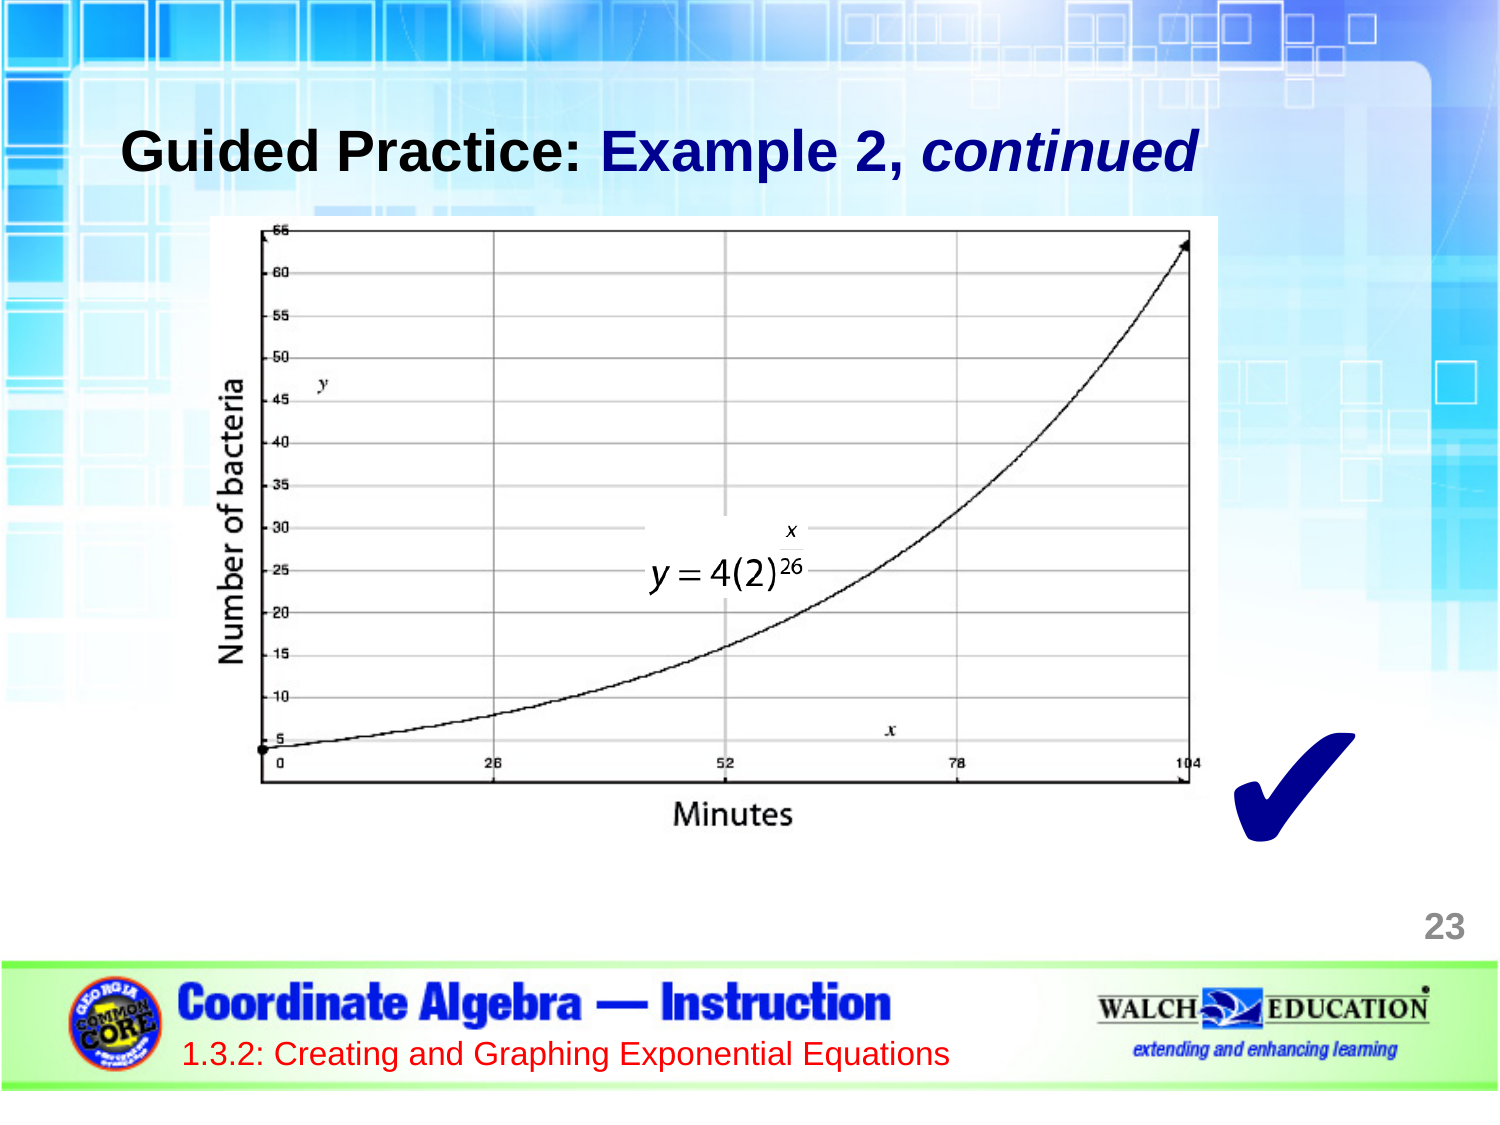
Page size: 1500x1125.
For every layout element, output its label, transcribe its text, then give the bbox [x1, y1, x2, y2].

list 1.3.2: Creating and Graphing Exponential Equations [166, 1024, 1074, 1069]
subtitle Guided Practice: Example 2, continued [105, 105, 1394, 925]
slide_number 23 [1361, 901, 1481, 949]
picture [1, 0, 1500, 1091]
text_box ✔ [1128, 651, 1394, 907]
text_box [209, 216, 1219, 845]
